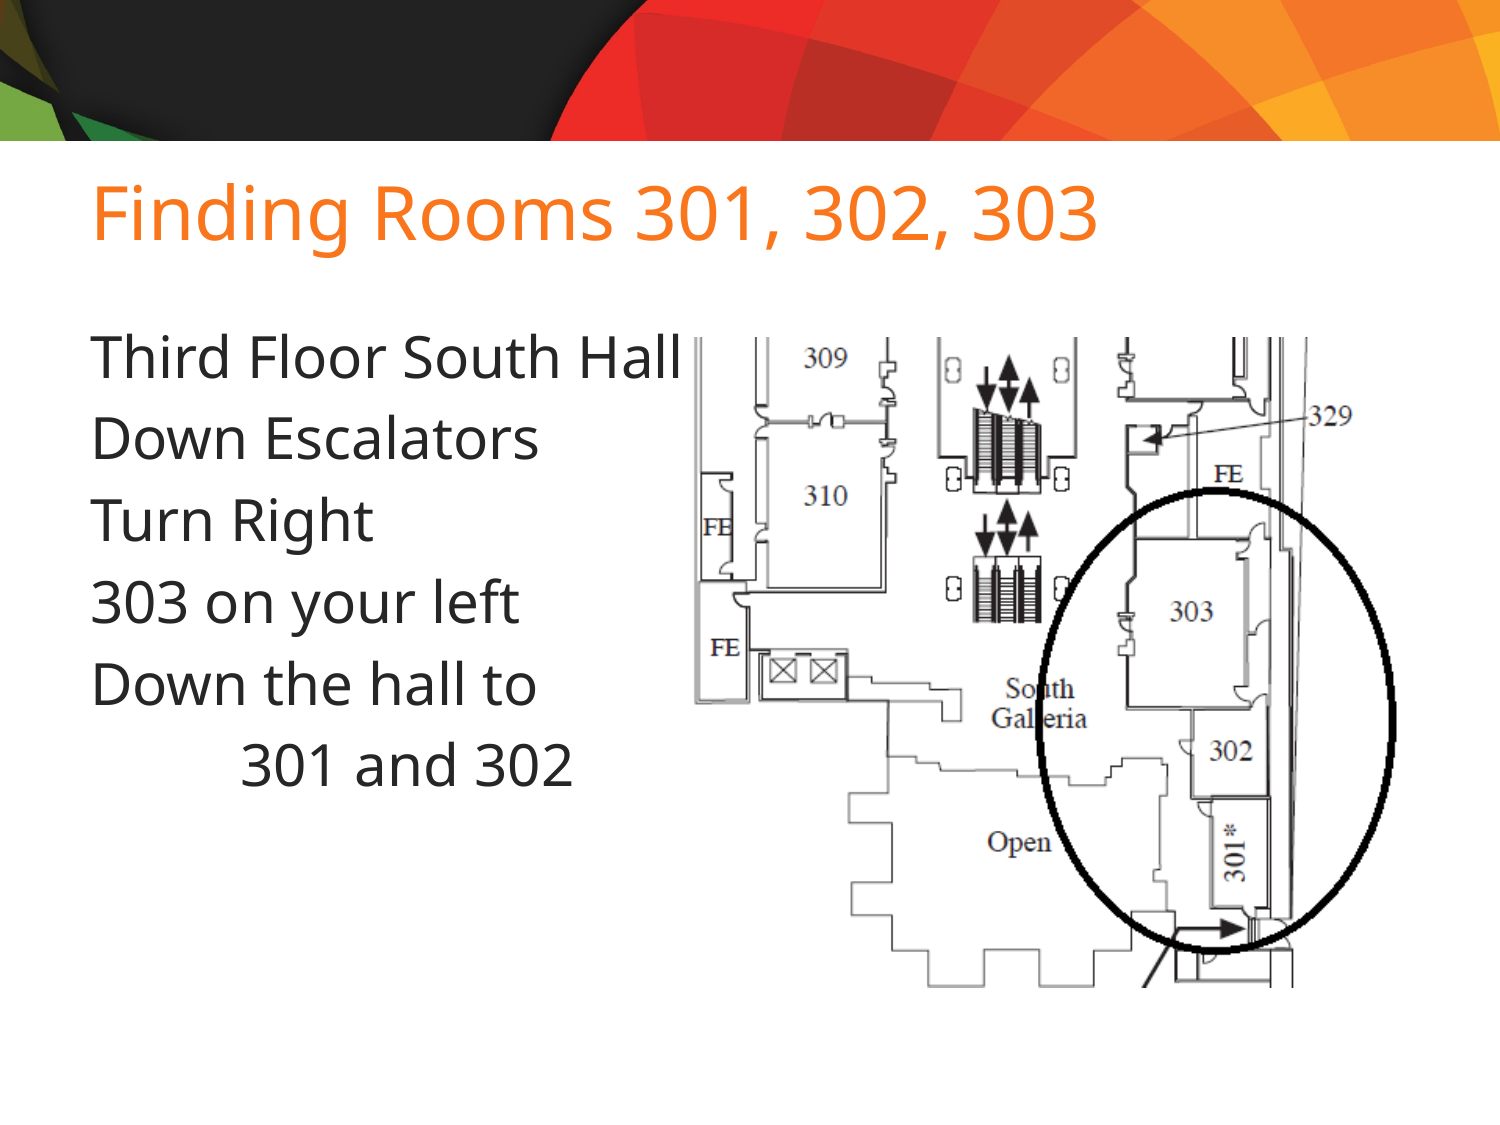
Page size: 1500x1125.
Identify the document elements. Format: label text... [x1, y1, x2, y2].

list Third Floor South Hall Down Escalators Turn Right 303 on your left Down the hall to 301 and 302 [75, 312, 1425, 1013]
picture [0, 0, 1500, 141]
title Finding Rooms 301, 302, 303 [75, 174, 1425, 288]
picture [635, 337, 1500, 989]
